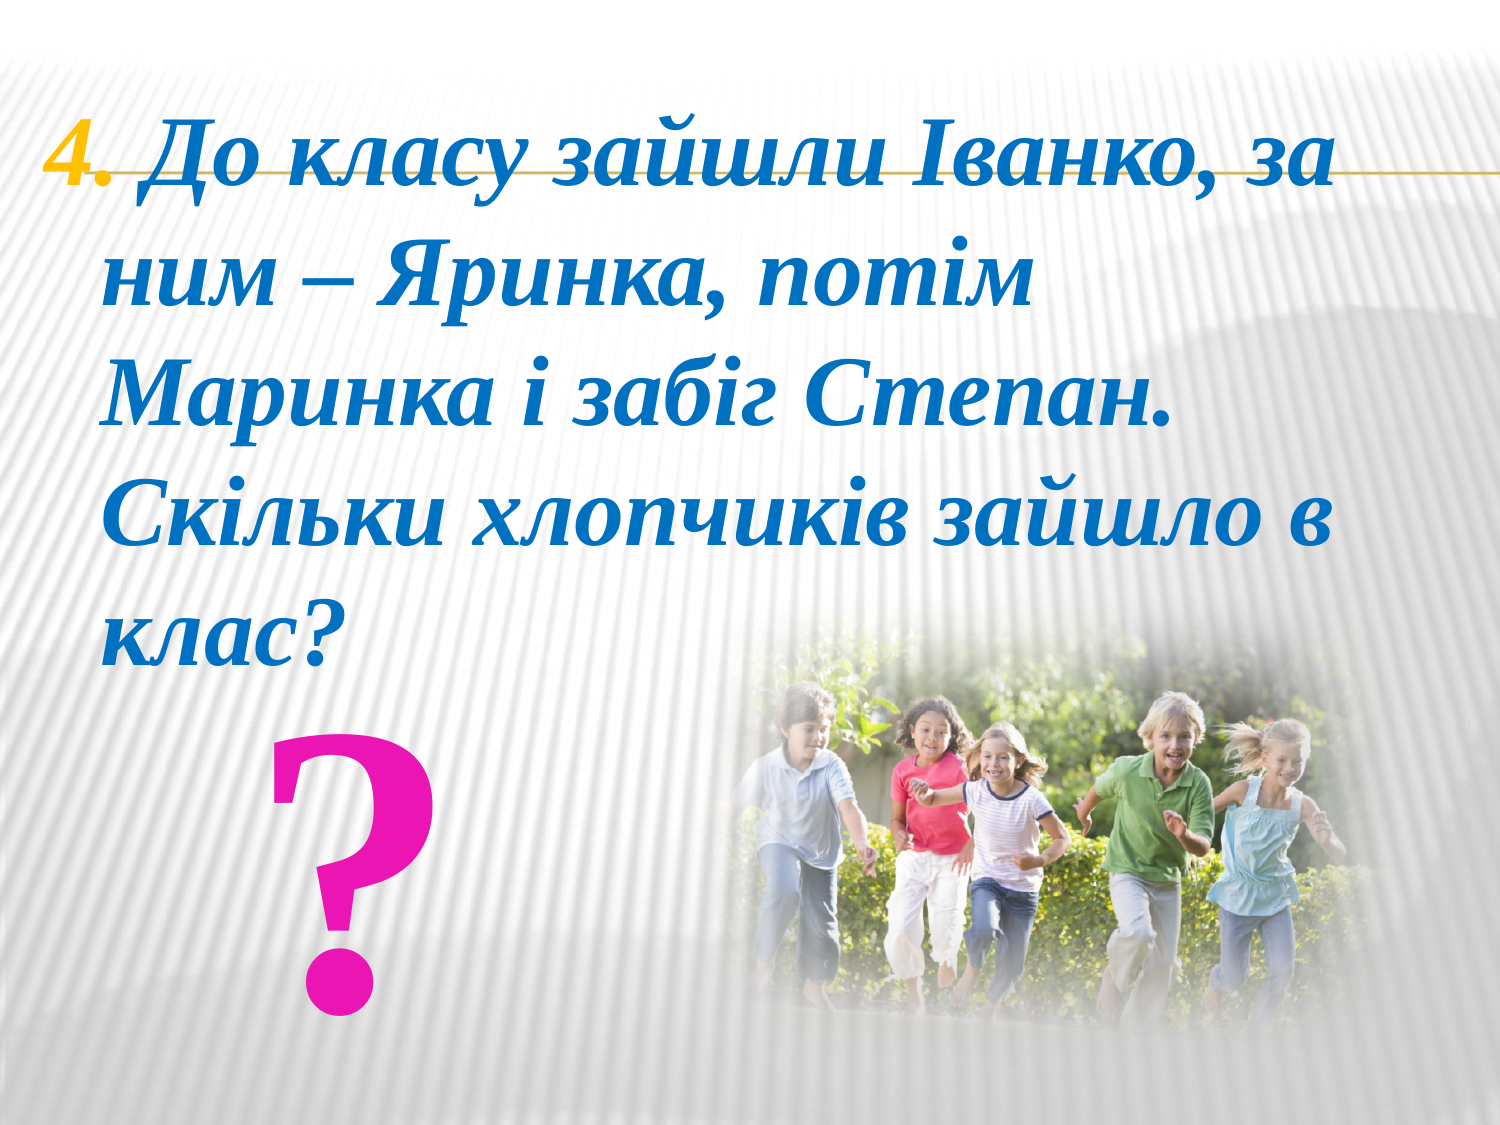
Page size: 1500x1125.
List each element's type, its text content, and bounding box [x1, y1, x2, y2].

text_box ? [183, 586, 526, 1101]
list 4. До класу зайшли Іванко, за ним – Яринка, потім Маринка і забіг Степан. Скільки хлопчиків зайшло в клас? [29, 78, 1455, 1059]
picture [690, 585, 1406, 1063]
